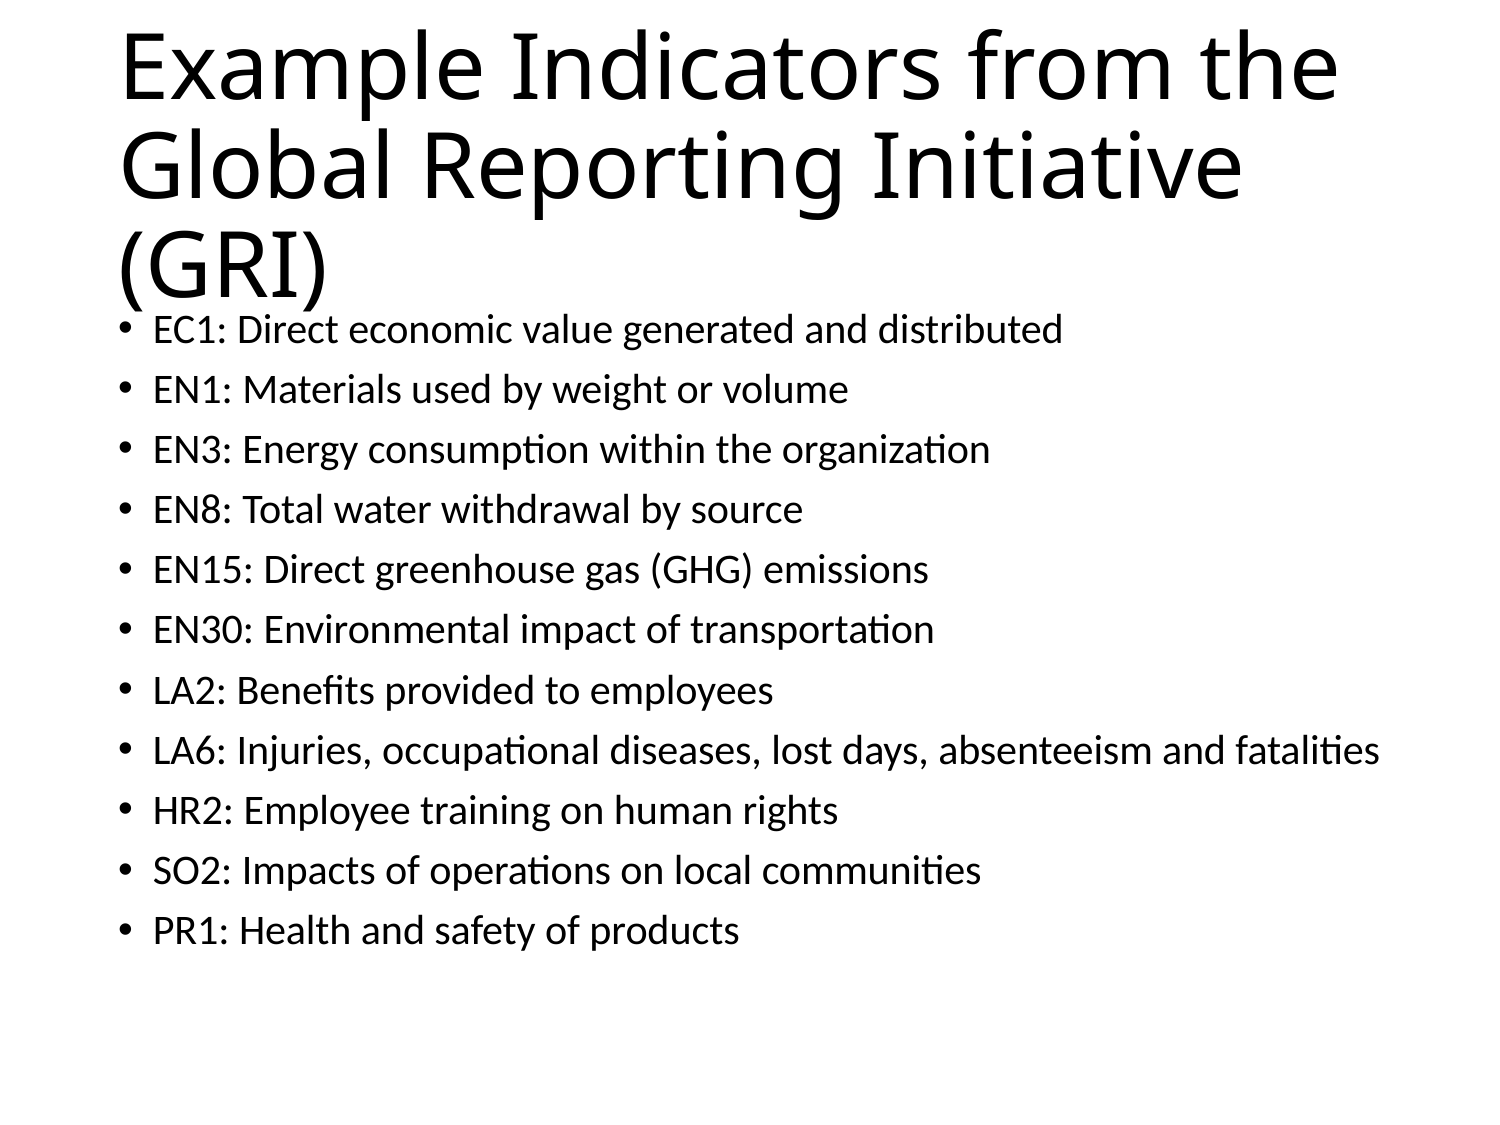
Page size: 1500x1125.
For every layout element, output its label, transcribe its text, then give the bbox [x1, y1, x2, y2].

list EC1: Direct economic value generated and distributed EN1: Materials used by weight or volume EN3: Energy consumption within the organization EN8: Total water withdrawal by source EN15: Direct greenhouse gas (GHG) emissions EN30: Environmental impact of transportation LA2: Benefits provided to employees LA6: Injuries, occupational diseases, lost days, absenteeism and fatalities HR2: Employee training on human rights SO2: Impacts of operations on local communities PR1: Health and safety of products [103, 299, 1397, 1014]
title Example Indicators from the Global Reporting Initiative (GRI) [103, 59, 1397, 278]
